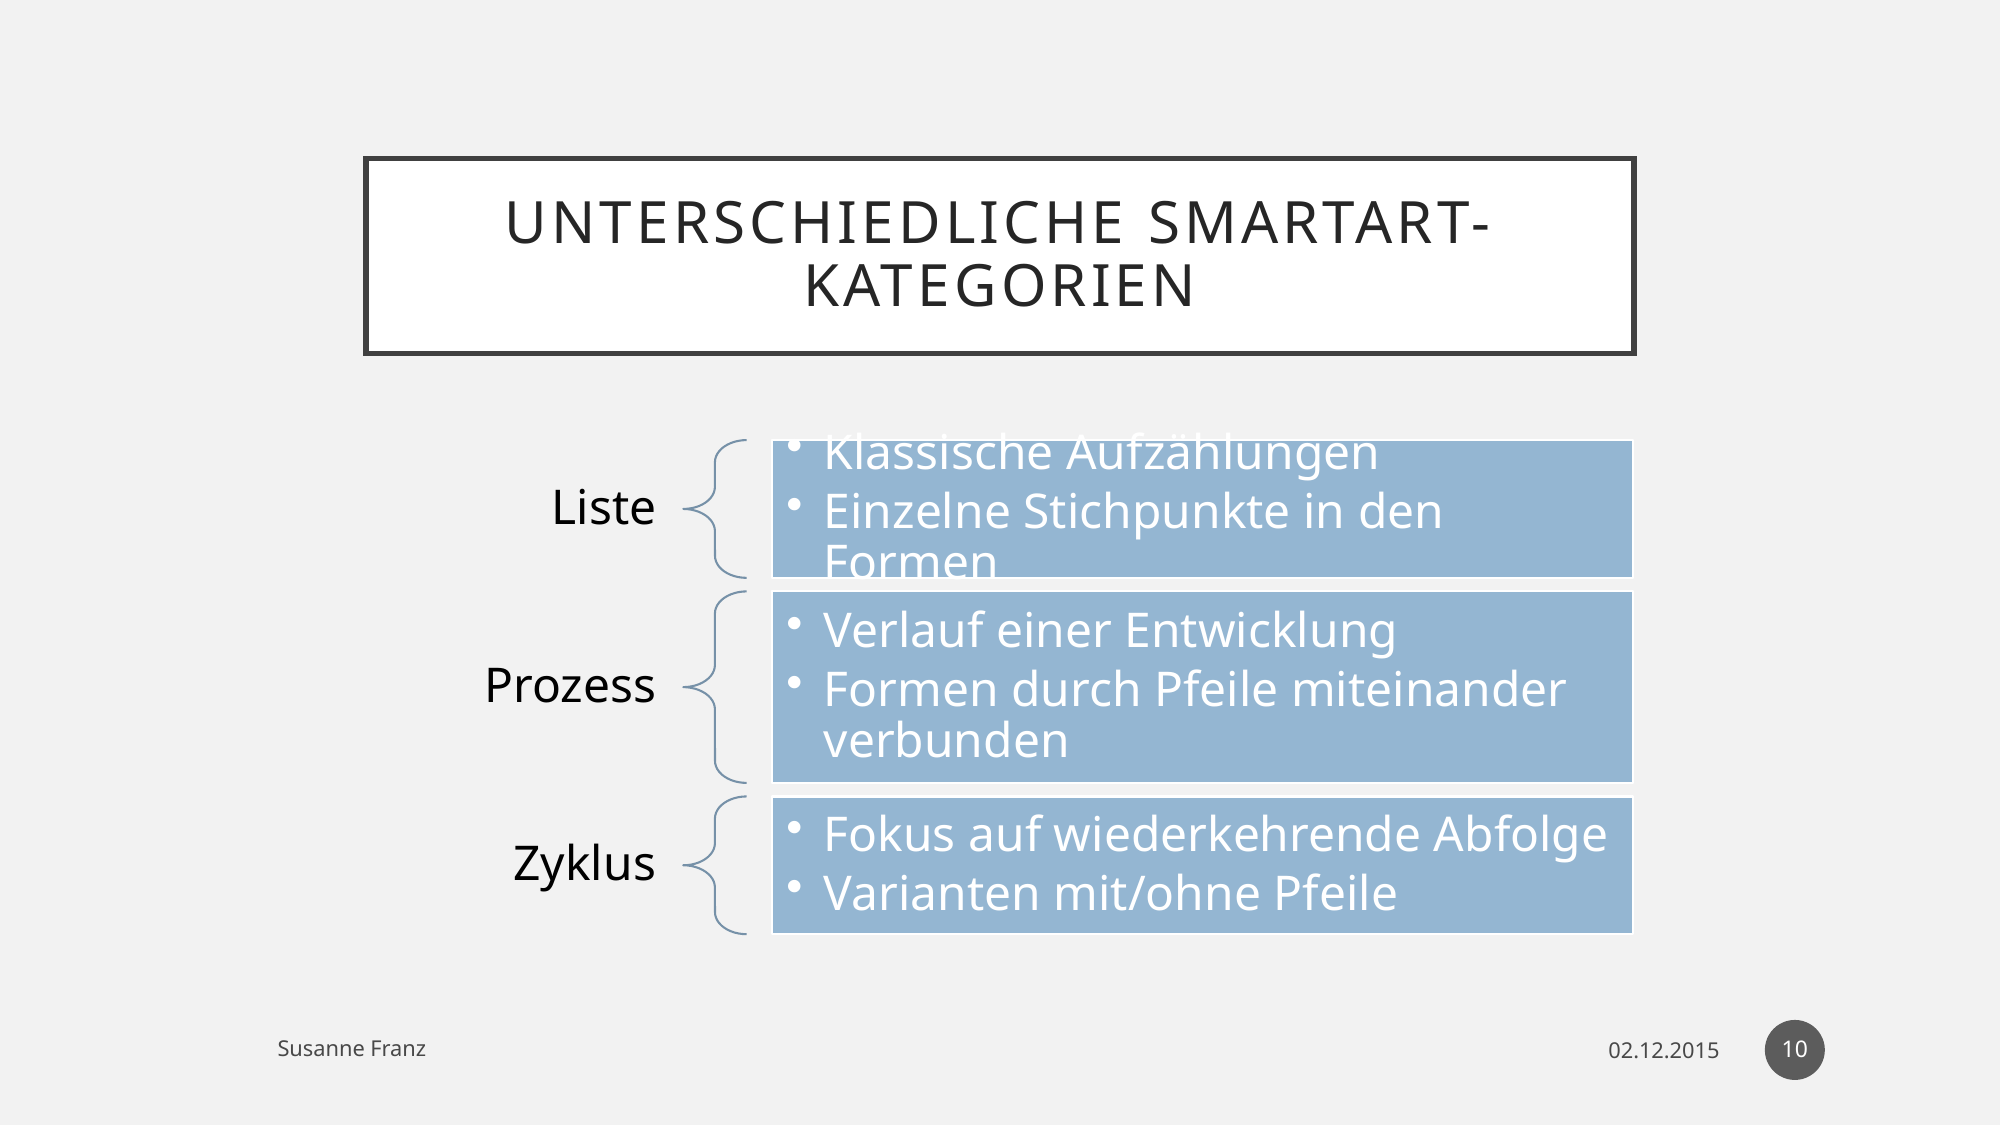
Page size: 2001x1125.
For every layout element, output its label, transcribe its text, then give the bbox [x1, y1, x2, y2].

footer Susanne Franz [262, 1023, 1231, 1076]
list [365, 432, 1635, 942]
slide_number 10 [1764, 1019, 1825, 1080]
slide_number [1283, 1023, 1735, 1077]
title Unterschiedliche SmartArt-Kategorien [363, 156, 1637, 356]
